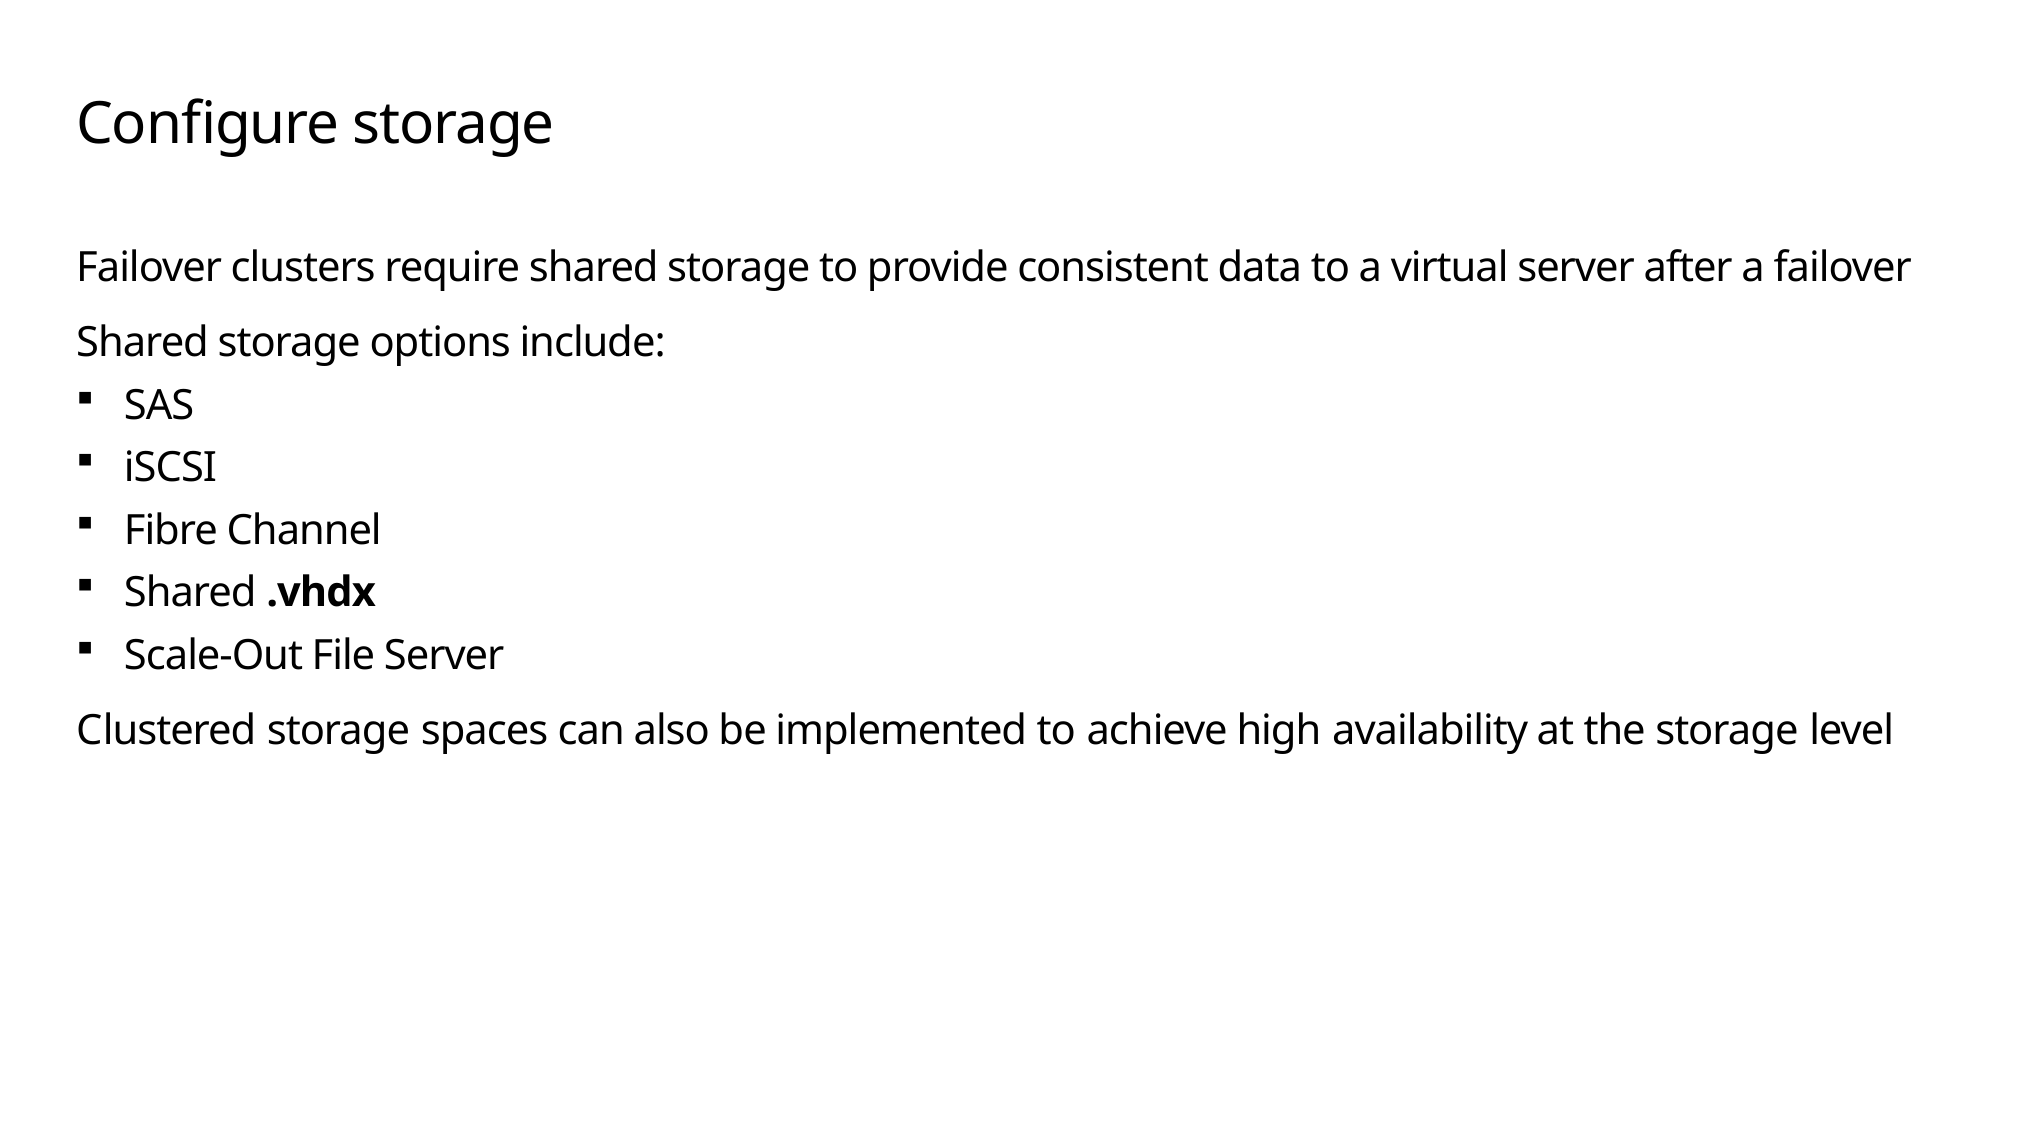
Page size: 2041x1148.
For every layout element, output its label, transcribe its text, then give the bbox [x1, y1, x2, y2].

title Configure storage [76, 93, 1968, 161]
list Failover clusters require shared storage to provide consistent data to a virtual server after a failover Shared storage options include: SAS iSCSI Fibre Channel Shared .vhdx Scale-Out File Server Clustered storage spaces can also be implemented to achieve high availability at the storage level [76, 240, 1970, 1074]
